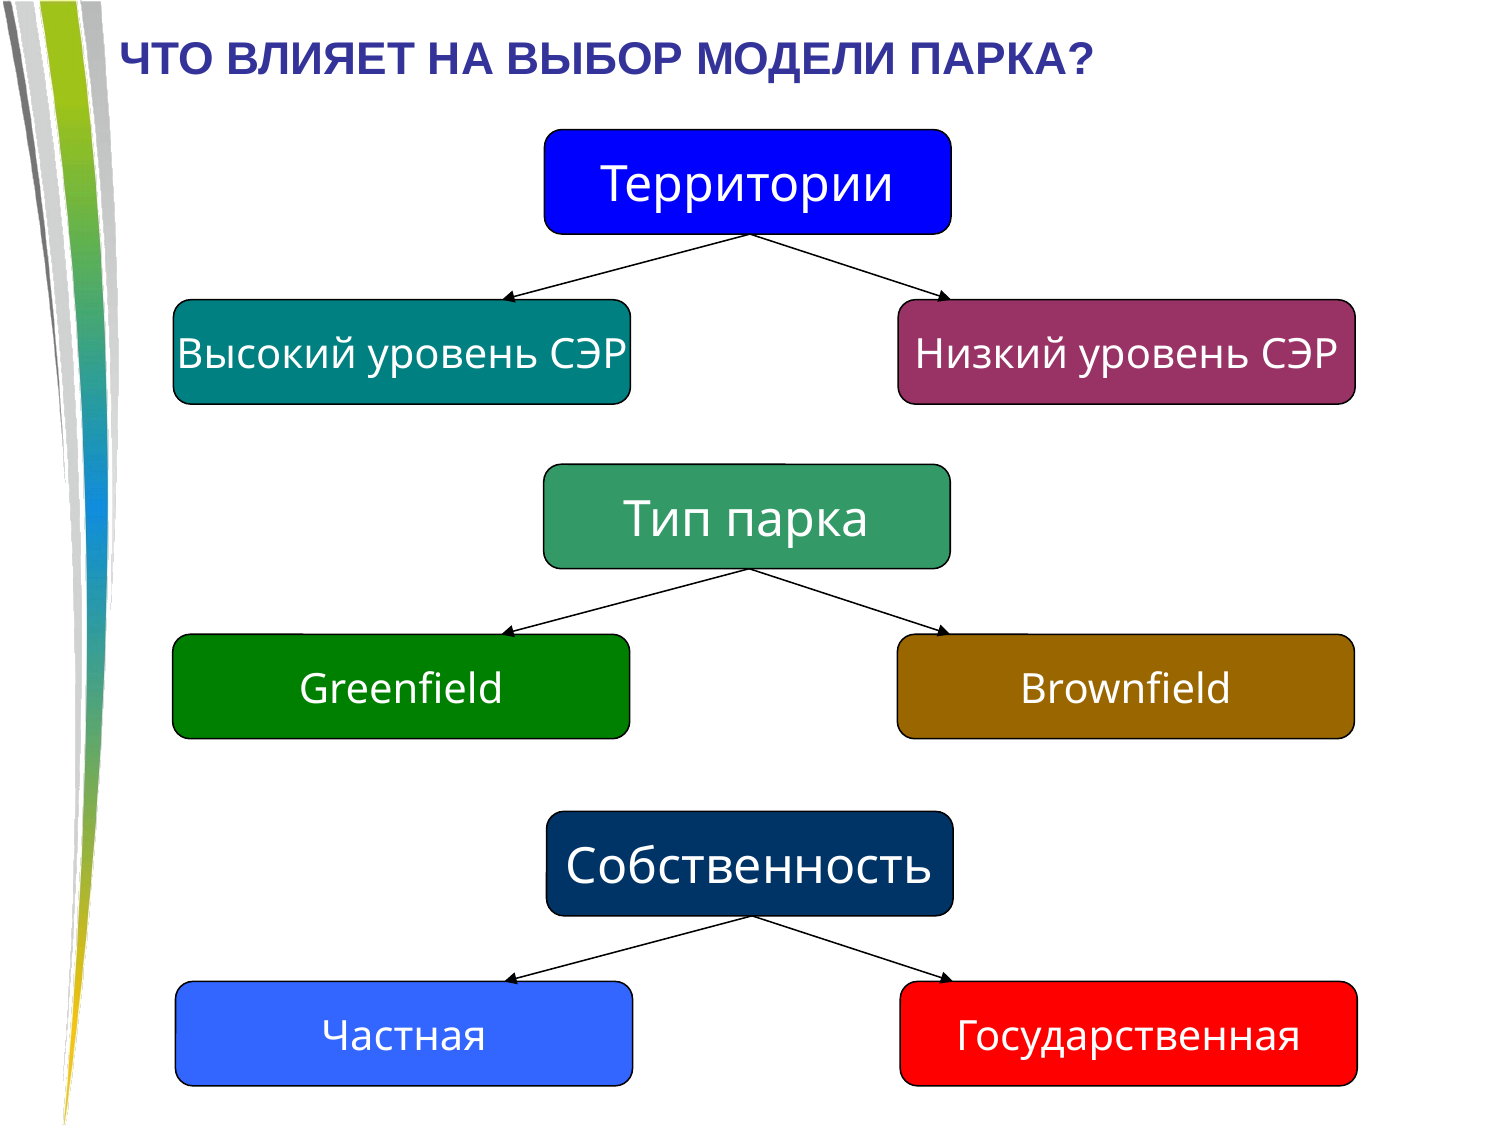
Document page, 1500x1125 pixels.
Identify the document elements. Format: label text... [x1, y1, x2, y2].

text_box [752, 915, 954, 984]
text_box Территории [544, 129, 952, 235]
text_box Государственная [900, 981, 1358, 1086]
text_box [749, 568, 951, 637]
text_box Низкий уровень СЭР [898, 299, 1356, 405]
text_box Частная [175, 981, 633, 1086]
picture [3, 0, 134, 1125]
text_box Greenfield [172, 634, 630, 739]
text_box Высокий уровень СЭР [173, 299, 631, 405]
text_box Brownfield [897, 634, 1355, 739]
text_box ЧТО ВЛИЯЕТ НА ВЫБОР МОДЕЛИ ПАРКА? [134, 21, 1500, 92]
text_box Тип парка [543, 464, 951, 569]
text_box [501, 568, 749, 638]
text_box [502, 233, 750, 303]
text_box [504, 915, 752, 985]
text_box Собственность [546, 811, 954, 916]
text_box [749, 233, 952, 302]
